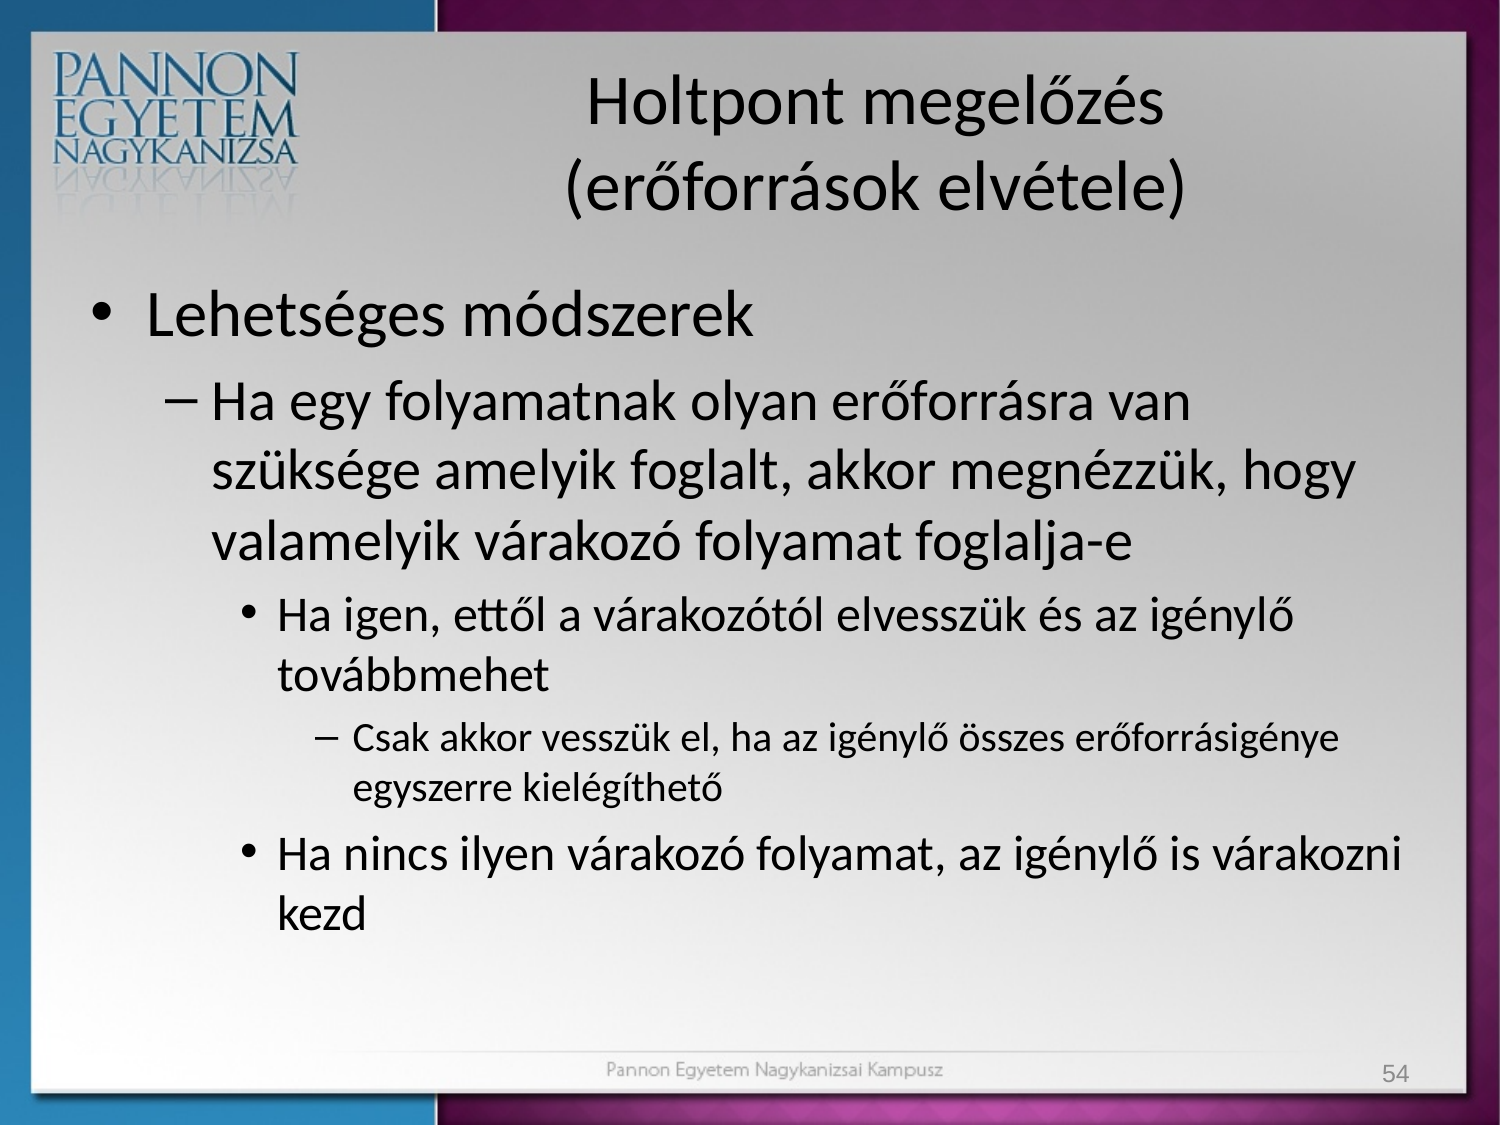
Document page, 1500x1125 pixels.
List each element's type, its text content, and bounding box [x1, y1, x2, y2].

picture [0, 0, 1500, 1125]
list Lehetséges módszerek Ha egy folyamatnak olyan erőforrásra van szüksége amelyik foglalt, akkor megnézzük, hogy valamelyik várakozó folyamat foglalja-e Ha igen, ettől a várakozótól elvesszük és az igénylő továbbmehet Csak akkor vesszük el, ha az igénylő összes erőforrásigénye egyszerre kielégíthető Ha nincs ilyen várakozó folyamat, az igénylő is várakozni kezd [75, 262, 1425, 1038]
title Holtpont megelőzés (erőforrások elvétele) [328, 45, 1425, 233]
slide_number 54 [1074, 1042, 1425, 1103]
